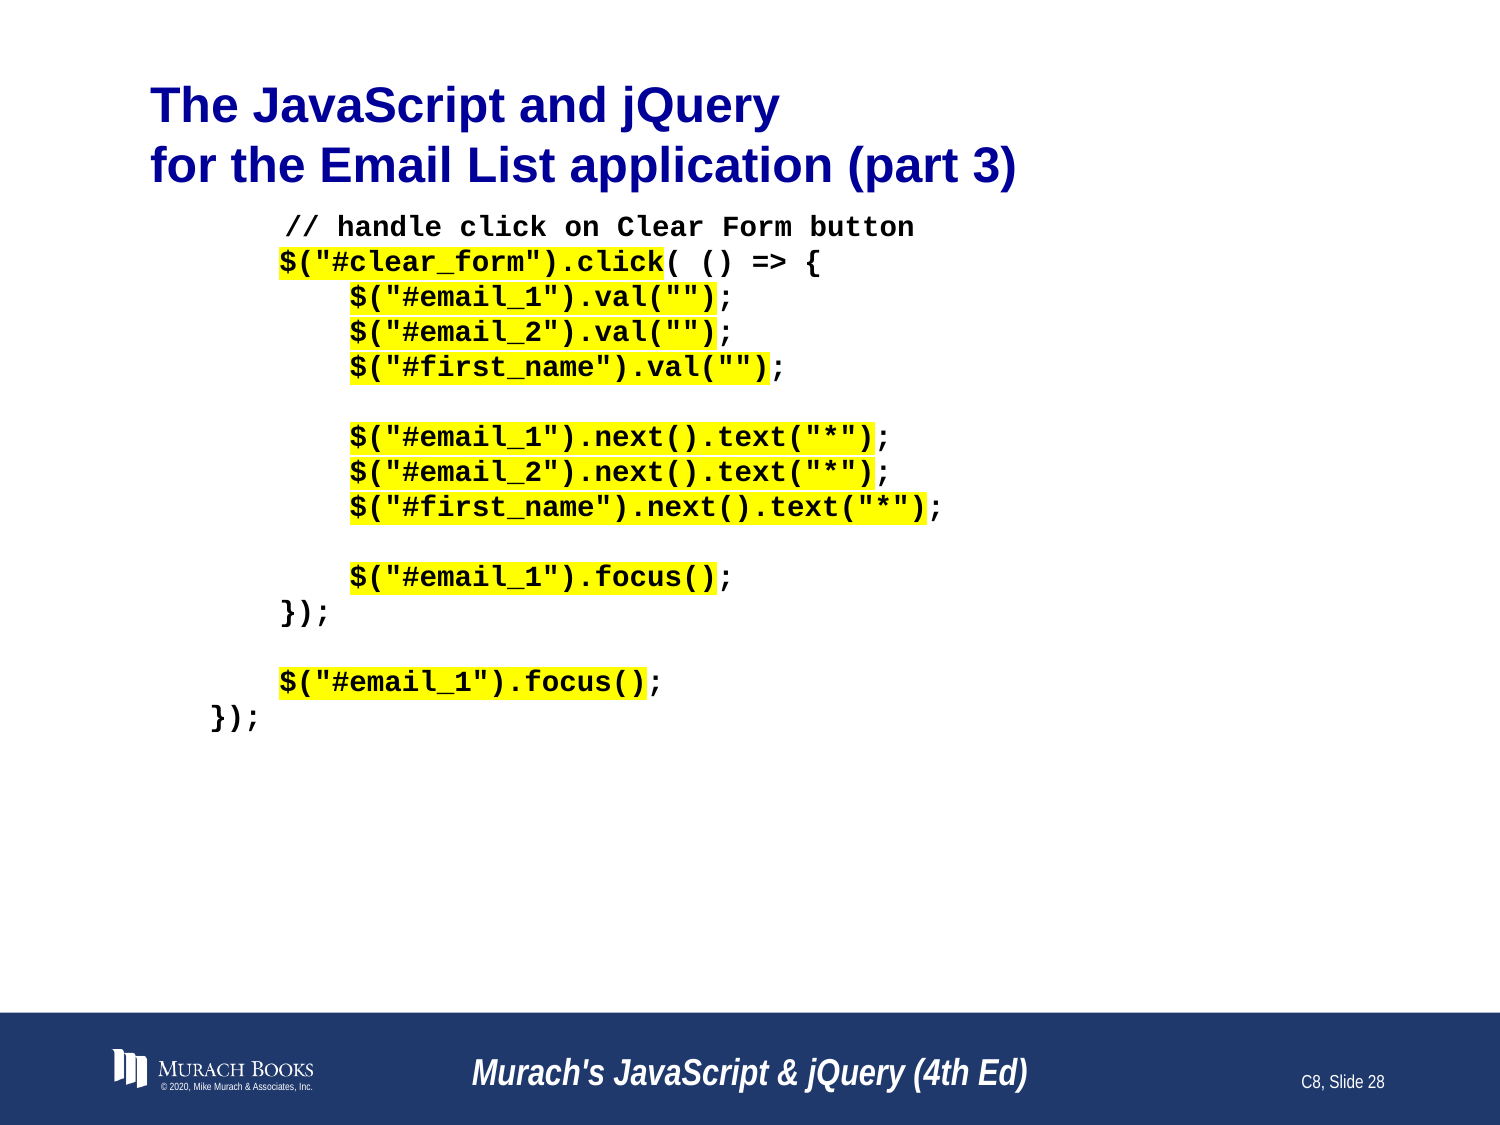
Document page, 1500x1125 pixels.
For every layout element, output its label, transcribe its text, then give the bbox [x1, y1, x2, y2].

title The JavaScript and jQuery for the Email List application (part 3) [150, 72, 1350, 194]
list // handle click on Clear Form button $("#clear_form").click( () => { $("#email_1").val(""); $("#email_2").val(""); $("#first_name").val(""); $("#email_1").next().text("*"); $("#email_2").next().text("*"); $("#first_name").next().text("*"); $("#email_1").focus(); }); $("#email_1").focus(); }); [137, 200, 1350, 1000]
slide_number Murach's JavaScript & jQuery (4th Ed) [463, 1025, 1050, 1100]
slide_number C8, Slide 28 [1087, 1025, 1400, 1100]
footer © 2020, Mike Murach & Associates, Inc. [12, 1025, 463, 1100]
